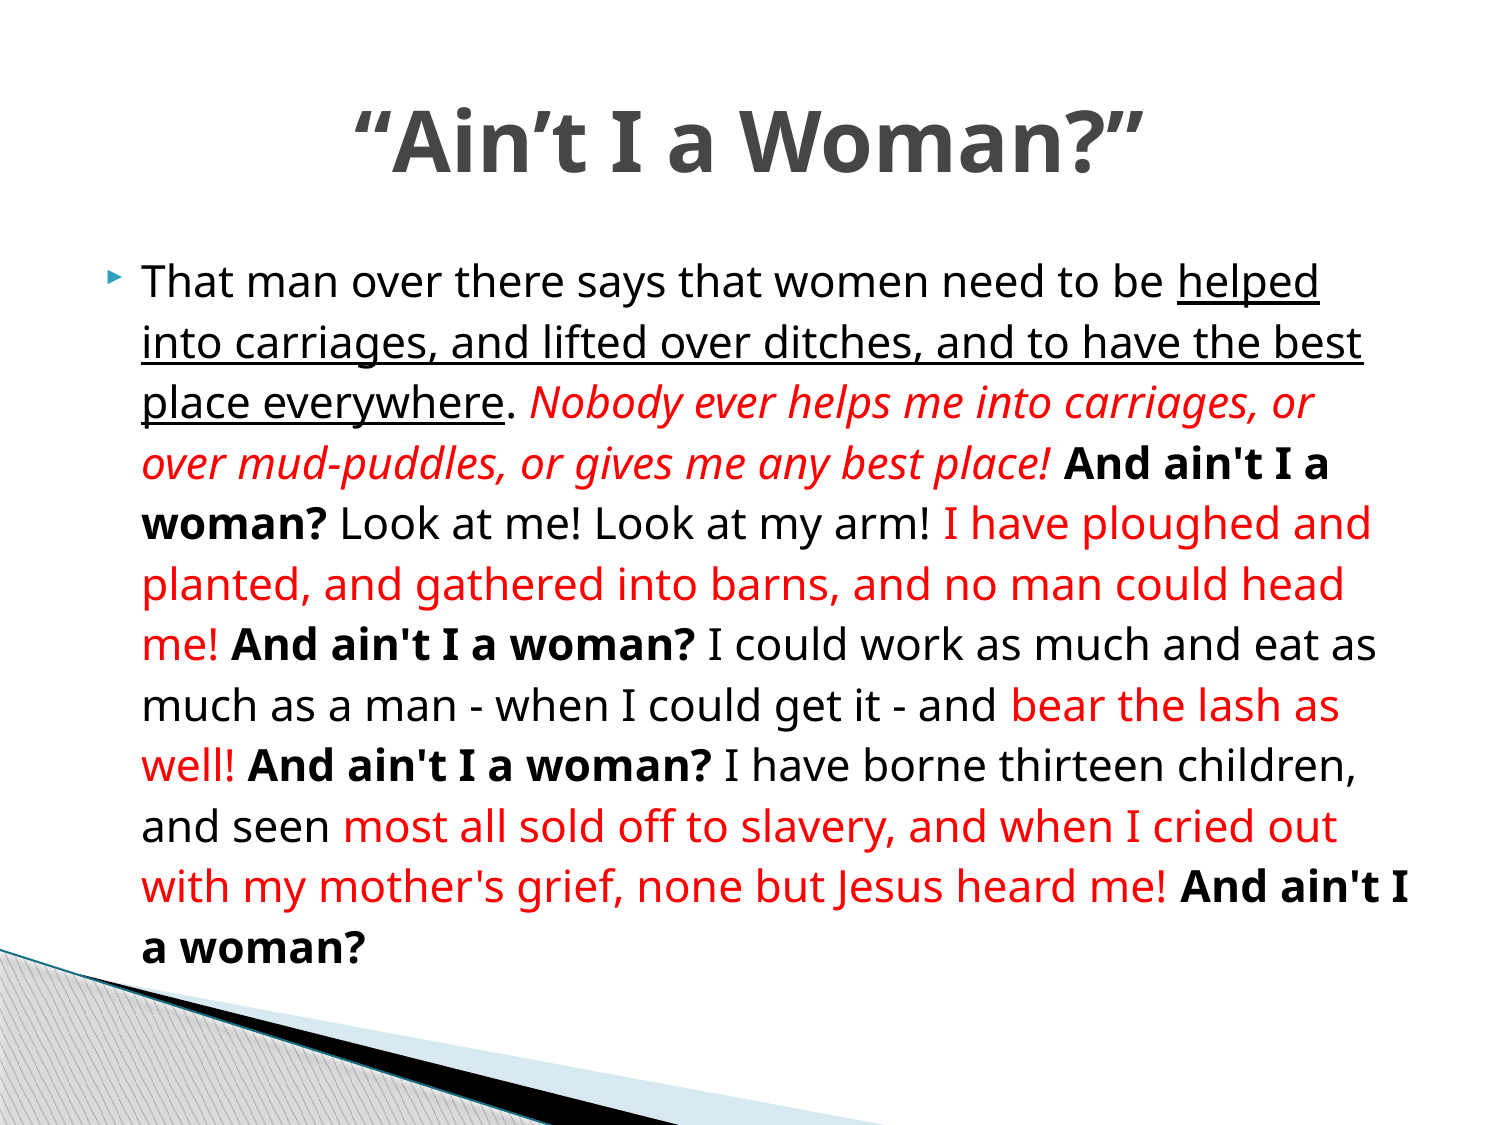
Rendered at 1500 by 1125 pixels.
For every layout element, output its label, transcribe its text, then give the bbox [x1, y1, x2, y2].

list That man over there says that women need to be helped into carriages, and lifted over ditches, and to have the best place everywhere. Nobody ever helps me into carriages, or over mud-puddles, or gives me any best place! And ain't I a woman? Look at me! Look at my arm! I have ploughed and planted, and gathered into barns, and no man could head me! And ain't I a woman? I could work as much and eat as much as a man - when I could get it - and bear the lash as well! And ain't I a woman? I have borne thirteen children, and seen most all sold off to slavery, and when I cried out with my mother's grief, none but Jesus heard me! And ain't I a woman? [75, 243, 1425, 986]
title “Ain’t I a Woman?” [75, 45, 1425, 233]
